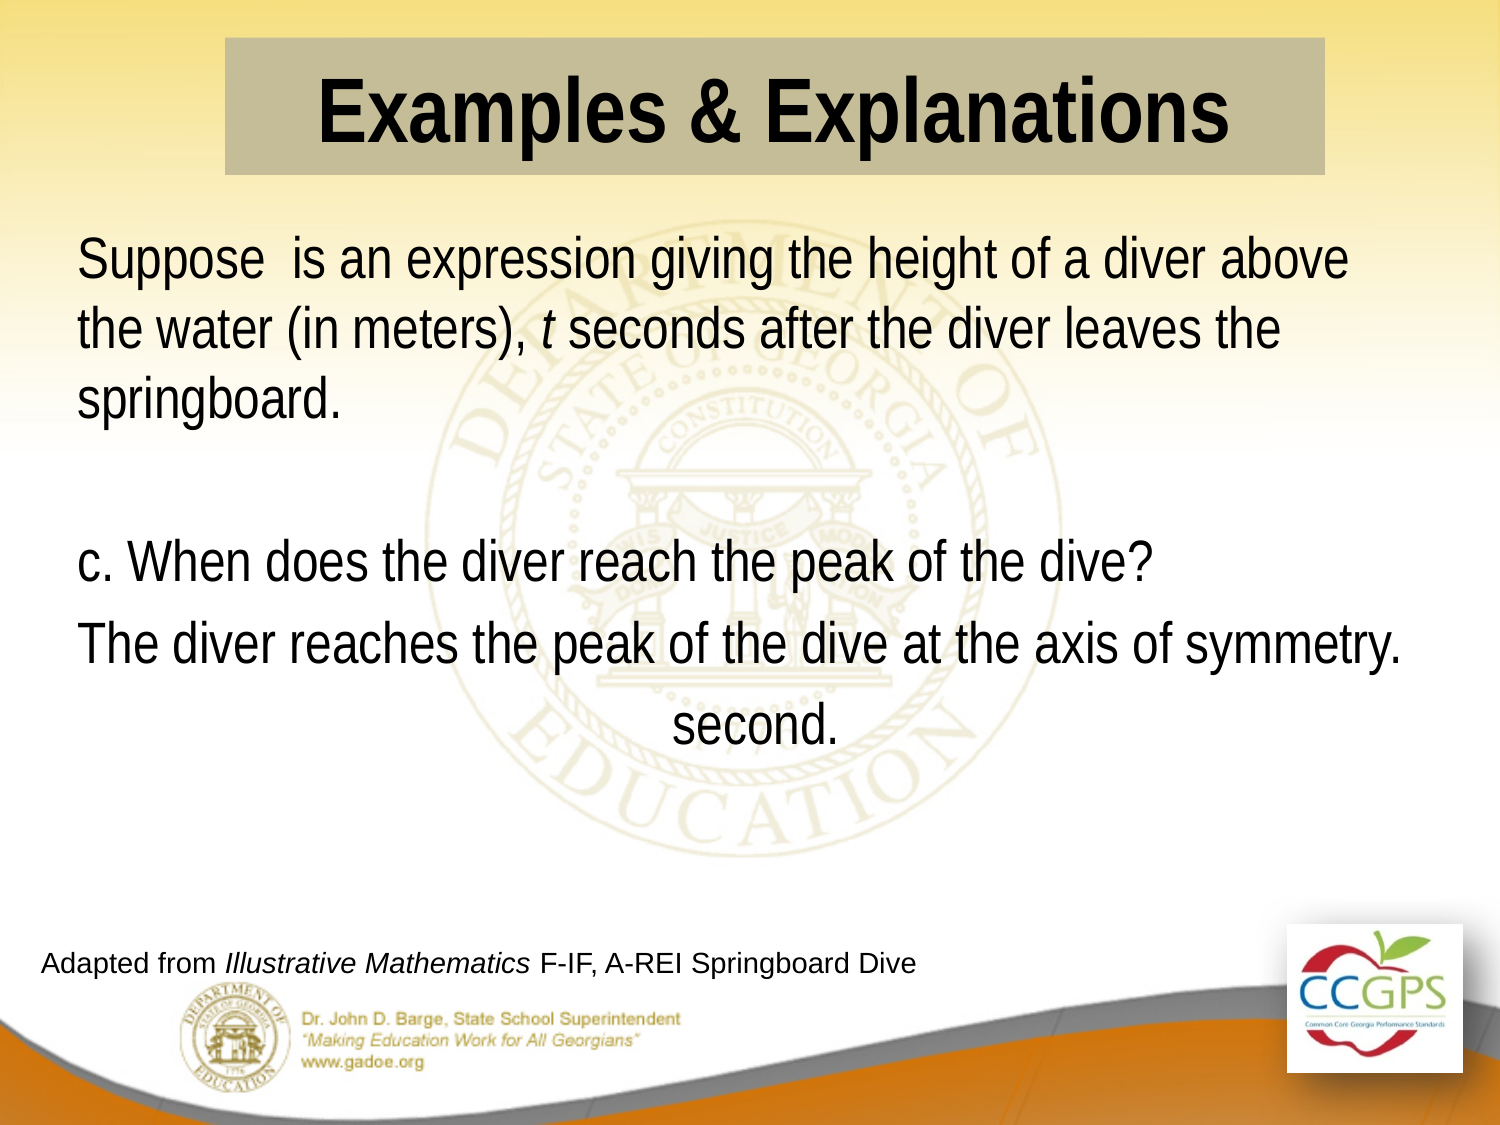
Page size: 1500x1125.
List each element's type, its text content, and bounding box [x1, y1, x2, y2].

picture [0, 0, 1500, 1125]
title Examples & Explanations [224, 37, 1326, 176]
text_box Adapted from Illustrative Mathematics F-IF, A-REI Springboard Dive [26, 937, 933, 988]
